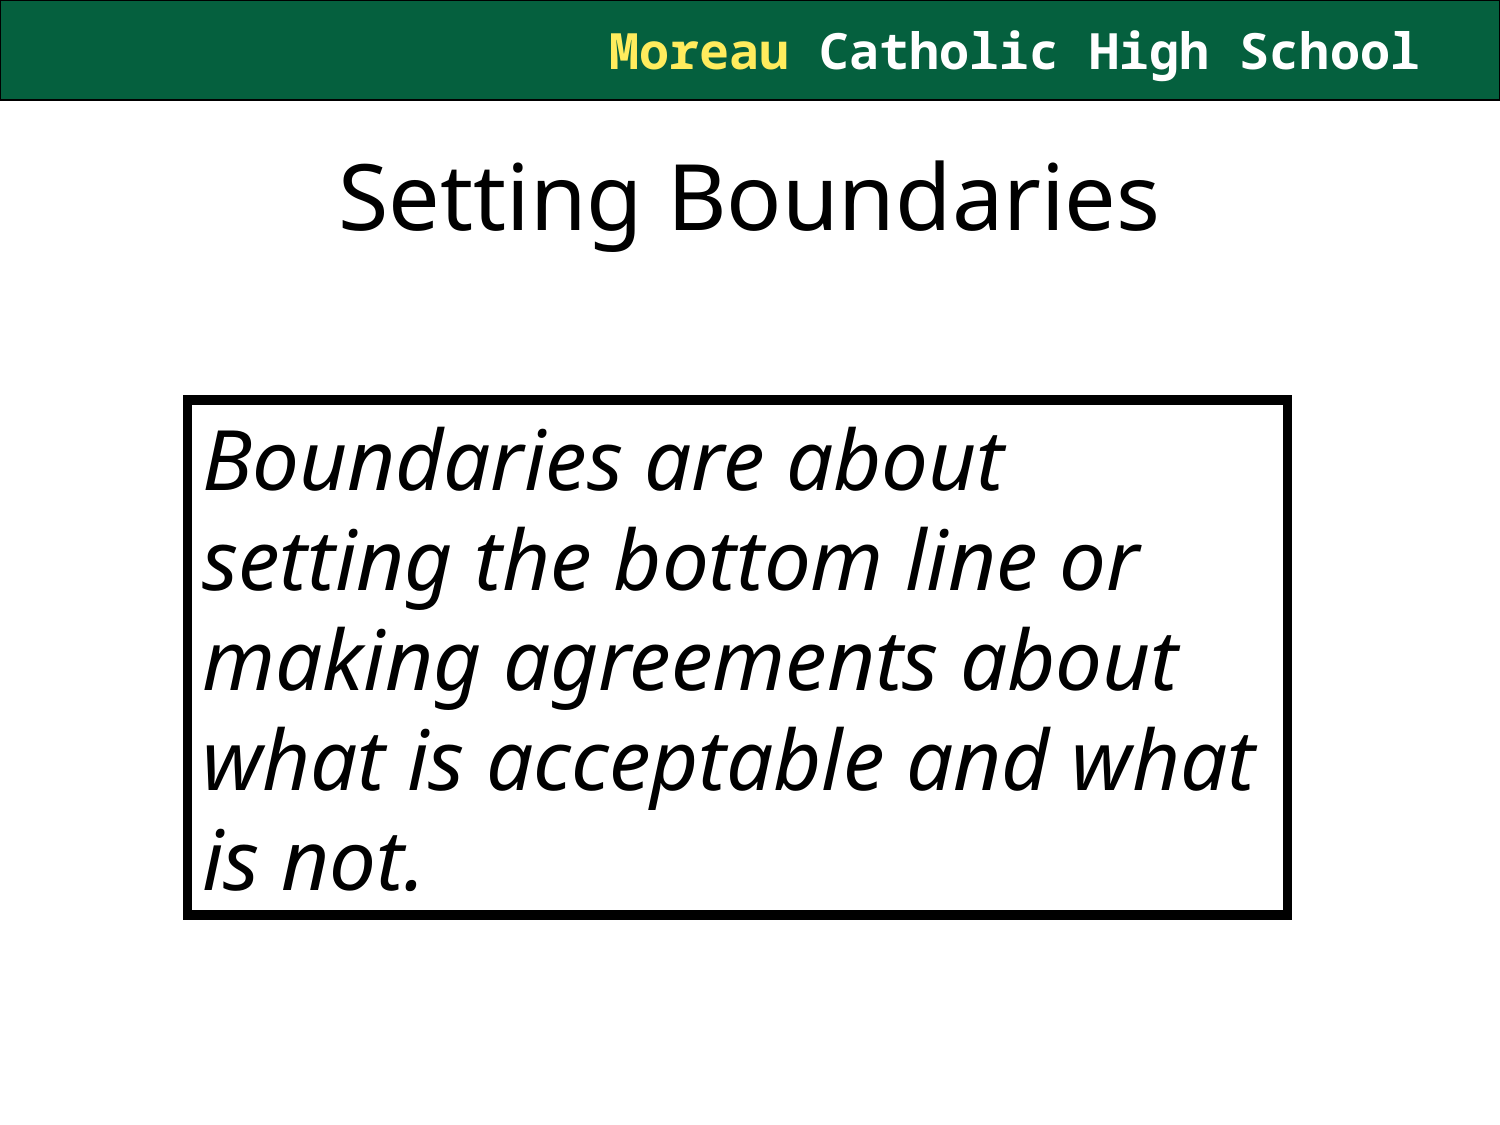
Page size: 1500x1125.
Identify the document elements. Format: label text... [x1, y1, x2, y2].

text_box Boundaries are about setting the bottom line or making agreements about what is acceptable and what is not. [187, 399, 1288, 915]
title Setting Boundaries [74, 99, 1426, 288]
